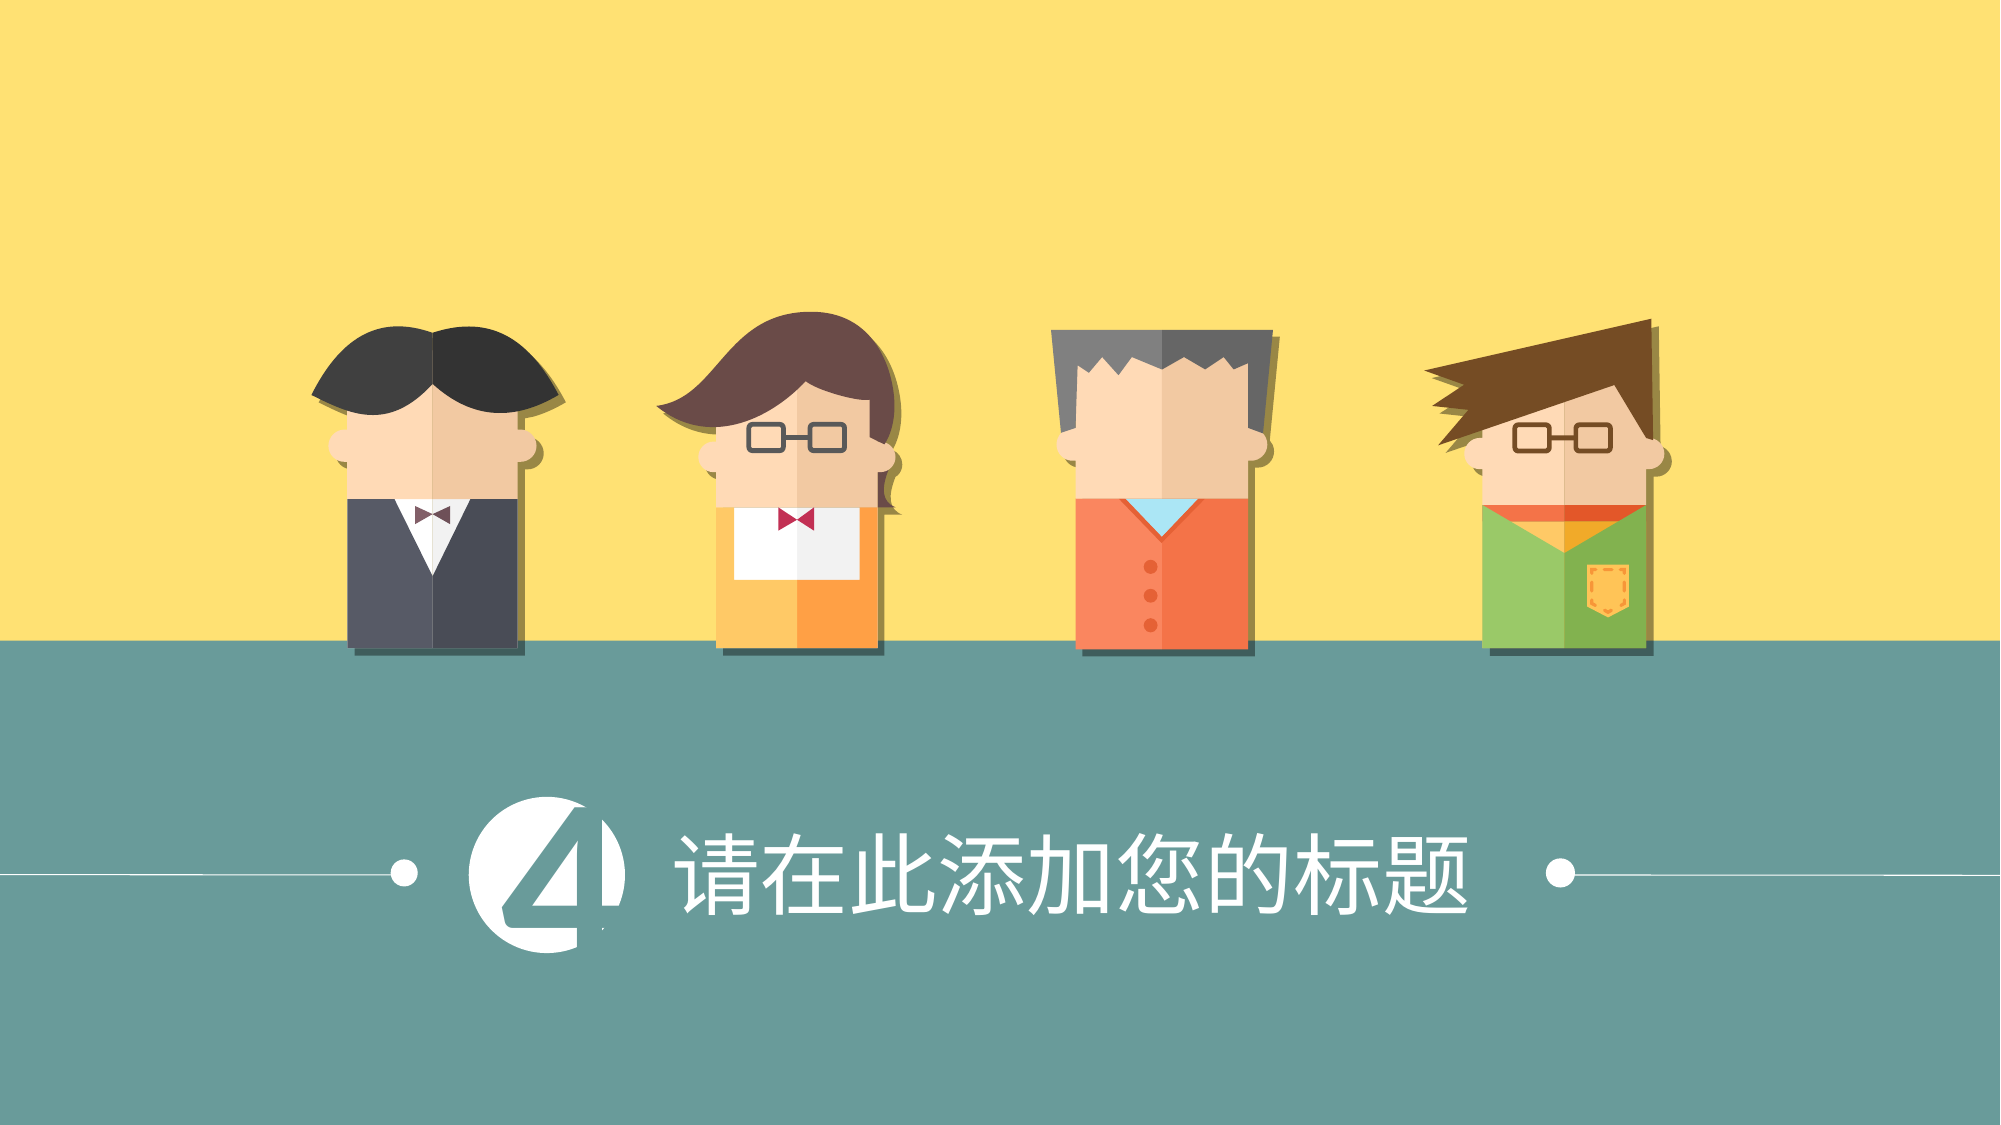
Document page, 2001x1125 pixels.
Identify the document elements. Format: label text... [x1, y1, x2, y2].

text_box 4 [485, 714, 639, 1023]
text_box 请在此添加您的标题 [656, 812, 1563, 934]
text_box [468, 827, 485, 923]
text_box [1423, 318, 1672, 657]
text_box [1563, 859, 1574, 887]
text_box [311, 312, 567, 656]
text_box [1050, 329, 1281, 657]
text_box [656, 311, 903, 656]
text_box [390, 859, 418, 887]
text_box [0, 640, 2000, 1125]
